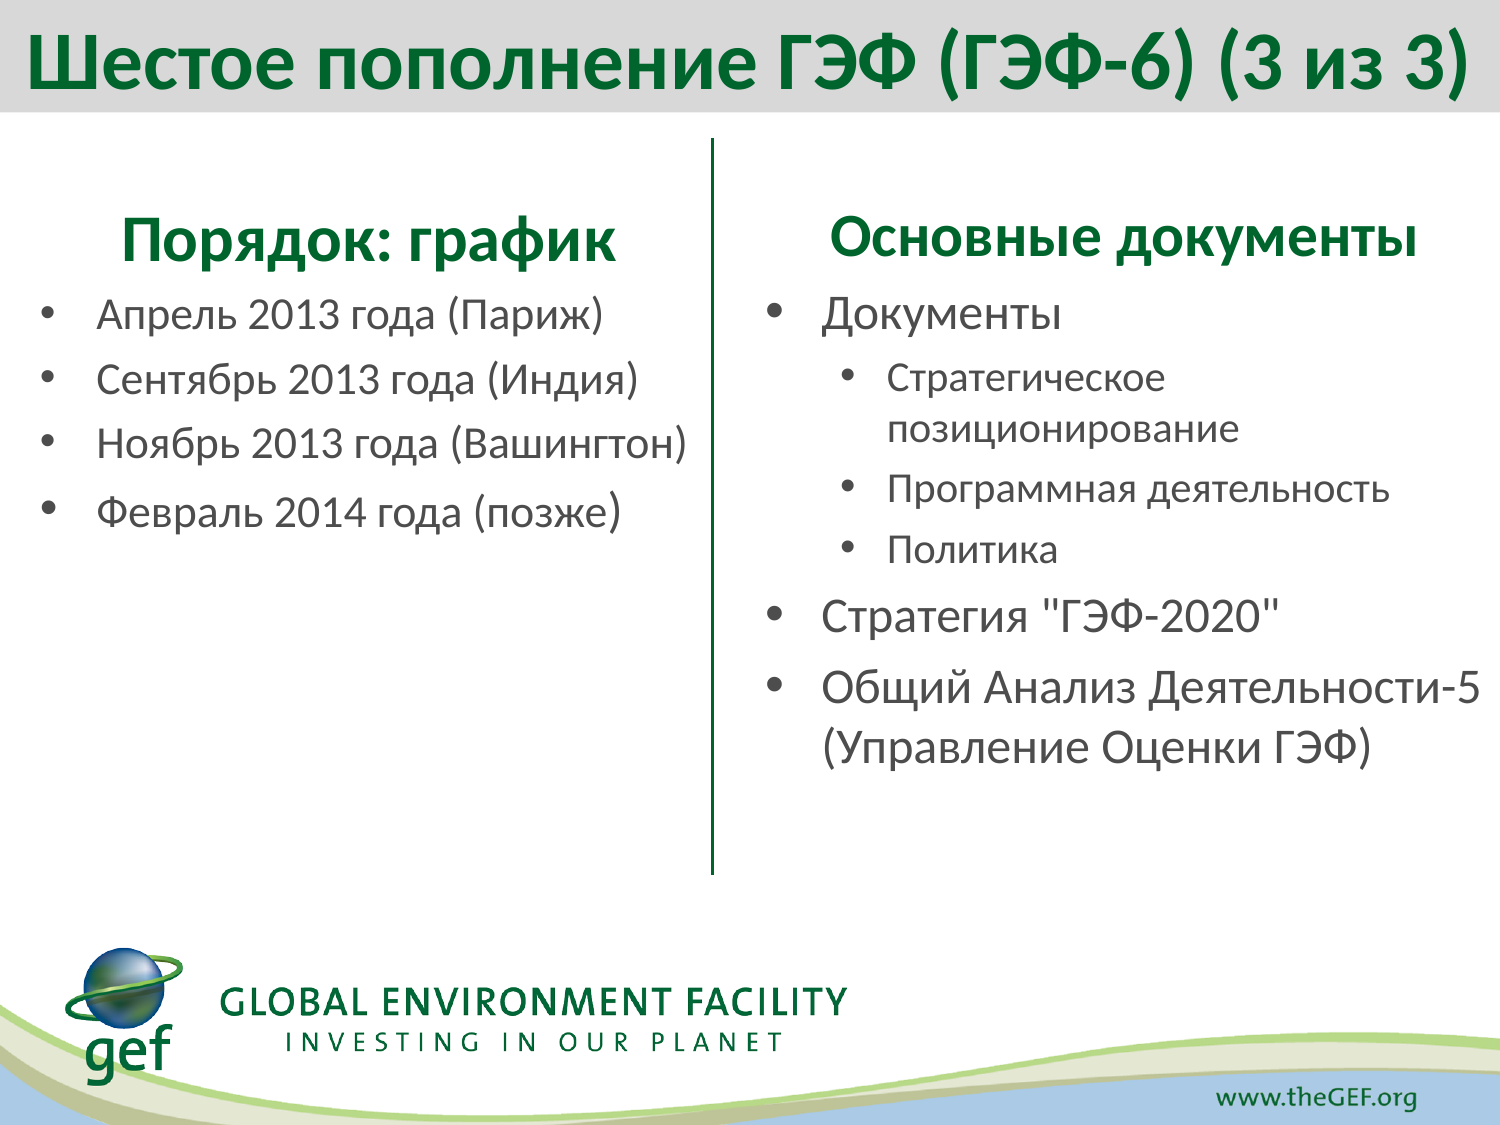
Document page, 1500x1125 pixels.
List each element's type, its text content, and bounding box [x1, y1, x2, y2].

text_box Основные документы Документы Стратегическое позиционирование Программная деятельность Политика Стратегия "ГЭФ-2020" Общий Анализ Деятельности-5 (Управление Оценки ГЭФ) [749, 187, 1500, 800]
list Порядок: график Апрель 2013 года (Париж) Сентябрь 2013 года (Индия) Ноябрь 2013 года (Вашингтон) Февраль 2014 года (позже) [24, 187, 708, 625]
picture [0, 920, 1500, 1125]
text_box Шестое пополнение ГЭФ (ГЭФ-6) (3 из 3) [0, 0, 1500, 113]
